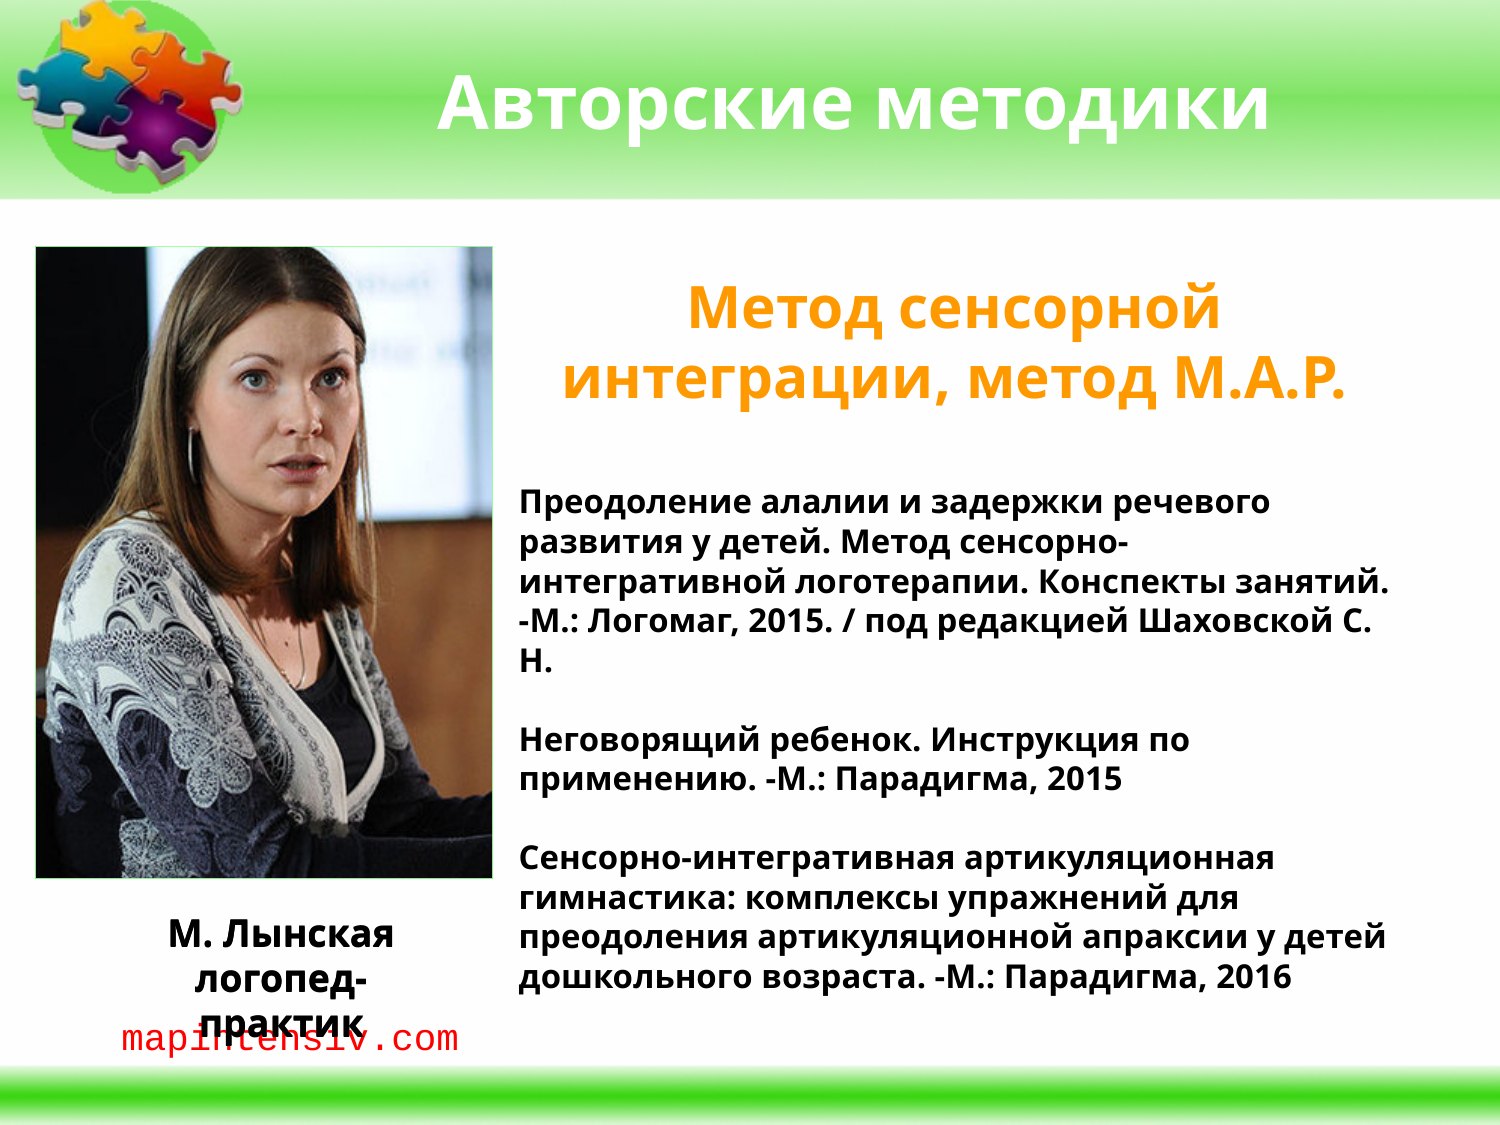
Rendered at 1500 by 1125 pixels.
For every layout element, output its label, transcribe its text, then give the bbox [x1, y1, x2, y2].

picture [0, 0, 1500, 1125]
text_box mapintensiv.com [106, 1005, 474, 1066]
list Метод сенсорной интеграции, метод М.А.Р. Преодоление алалии и задержки речевого развития у детей. Метод сенсорно-интегративной логотерапии. Конспекты занятий. -М.: Логомаг, 2015. / под редакцией Шаховской С. Н. Неговорящий ребенок. Инструкция по применению. -М.: Парадигма, 2015 Сенсорно-интегративная артикуляционная гимнастика: комплексы упражнений для преодоления артикуляционной апраксии у детей дошкольного возраста. -М.: Парадигма, 2016 [503, 262, 1407, 1043]
title Авторские методики [328, 46, 1383, 153]
text_box М. Лынская логопед-практик [105, 902, 457, 1053]
